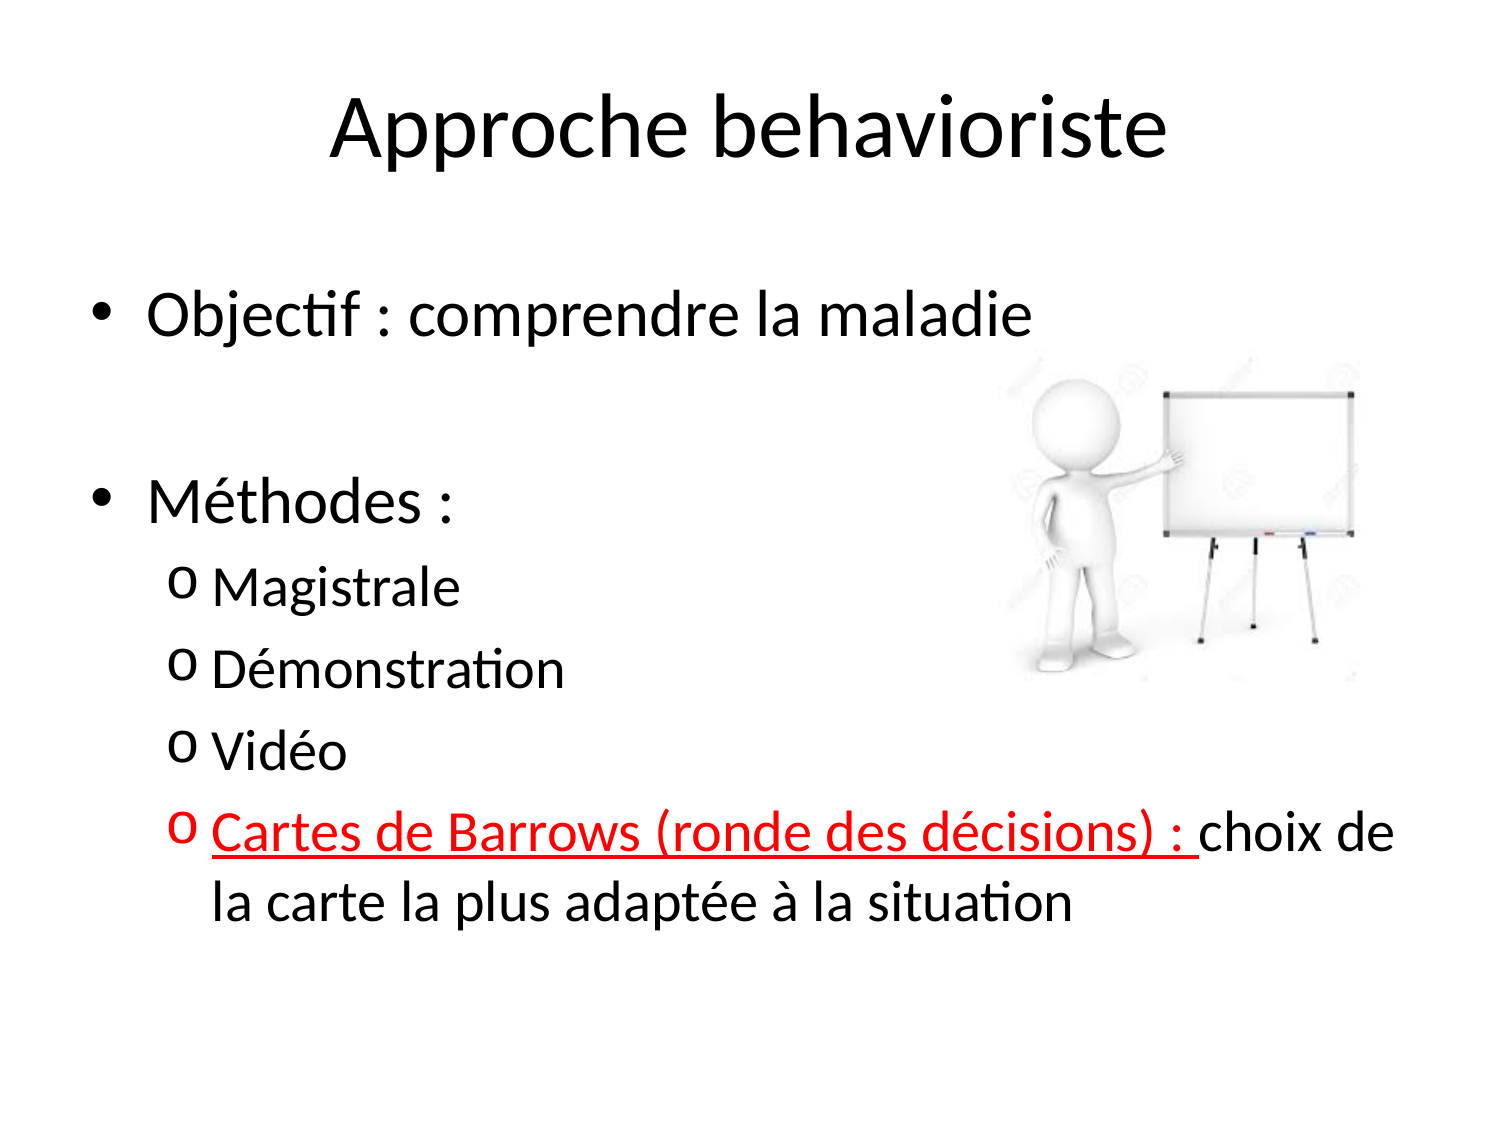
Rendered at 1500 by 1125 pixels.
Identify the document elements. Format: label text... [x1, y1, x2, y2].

picture [997, 349, 1371, 682]
title Approche behavioriste [75, 45, 1425, 197]
list Objectif : comprendre la maladie Méthodes : Magistrale Démonstration Vidéo Cartes de Barrows (ronde des décisions) : choix de la carte la plus adaptée à la situation [75, 262, 1425, 1005]
